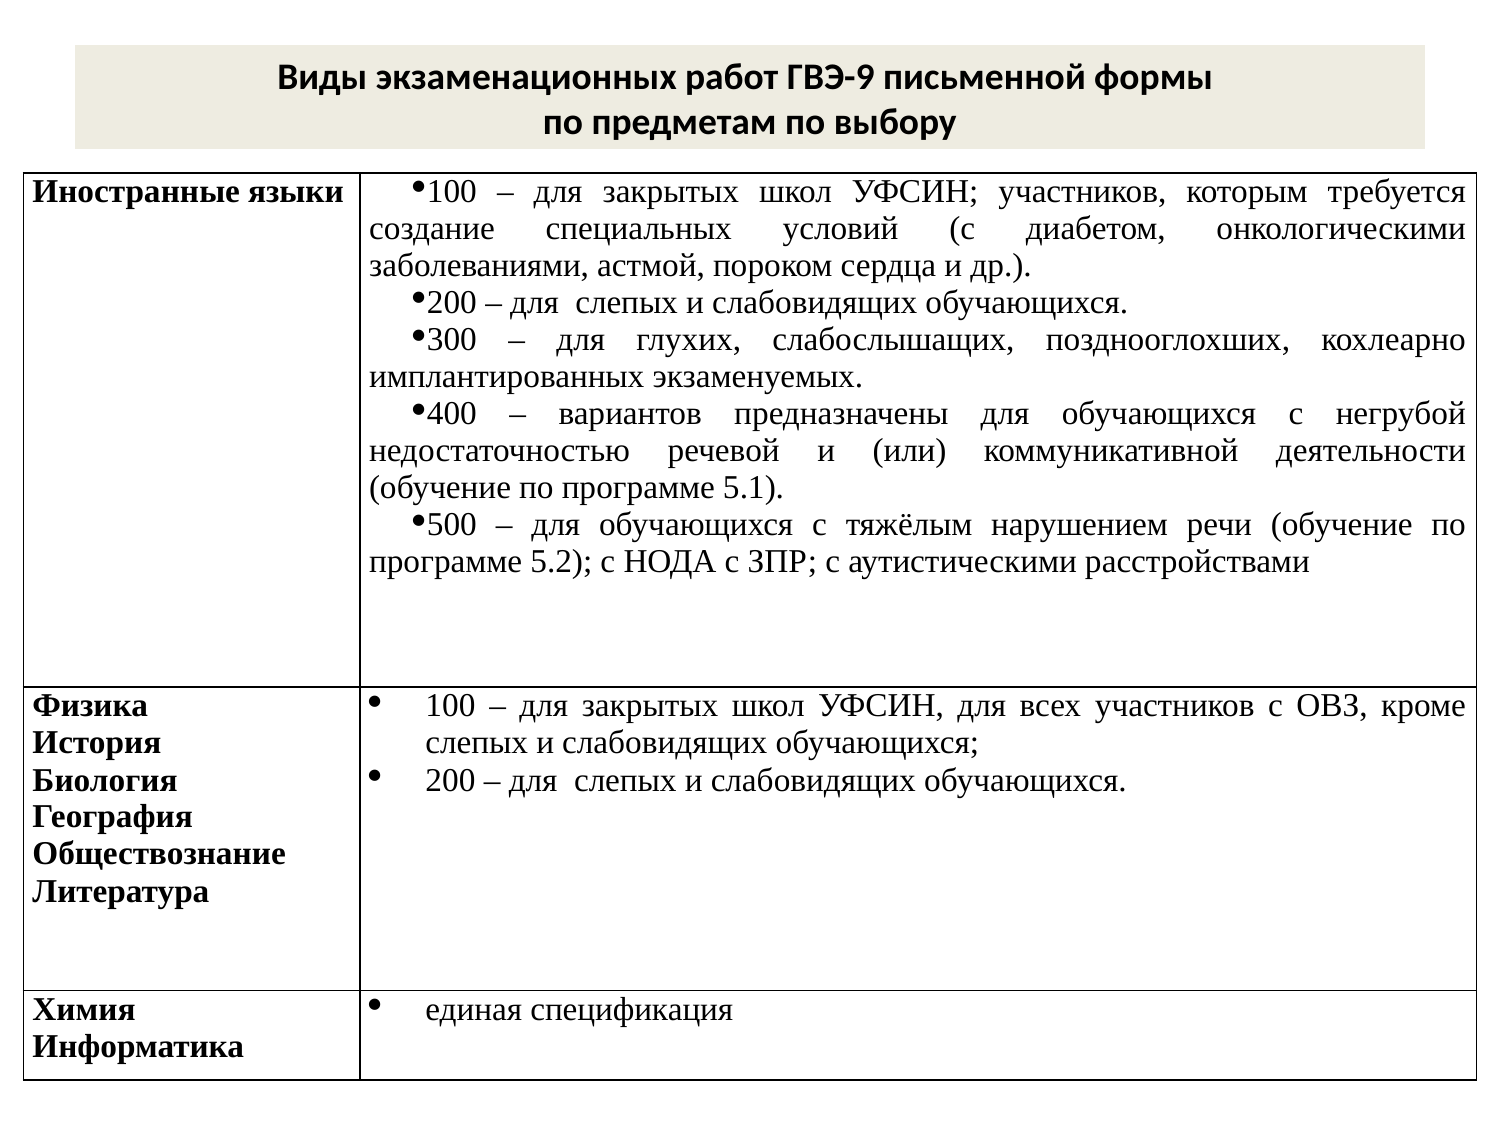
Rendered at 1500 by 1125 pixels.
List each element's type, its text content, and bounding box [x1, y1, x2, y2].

title Виды экзаменационных работ ГВЭ-9 письменной формы по предметам по выбору [75, 45, 1425, 149]
table_cell Химия Информатика [24, 991, 359, 1079]
table_cell Физика История Биология География Обществознание Литература [24, 688, 359, 990]
table_header 100 – для закрытых школ УФСИН; участников, которым требуется создание специальных условий (с диабетом, онкологическими заболеваниями, астмой, пороком сердца и др.). 200 – для слепых и слабовидящих обучающихся. 300 – для глухих, слабослышащих, позднооглохших, кохлеарно имплантированных экзаменуемых. 400 – вариантов предназначены для обучающихся с негрубой недостаточностью речевой и (или) коммуникативной деятельности (обучение по программе 5.1). 500 – для обучающихся с тяжёлым нарушением речи (обучение по программе 5.2); с НОДА с ЗПР; с аутистическими расстройствами [361, 174, 1476, 686]
table_header Иностранные языки [24, 174, 359, 686]
table_cell 100 – для закрытых школ УФСИН, для всех участников с ОВЗ, кроме слепых и слабовидящих обучающихся; 200 – для слепых и слабовидящих обучающихся. [361, 688, 1476, 990]
table_cell единая спецификация [361, 991, 1476, 1079]
